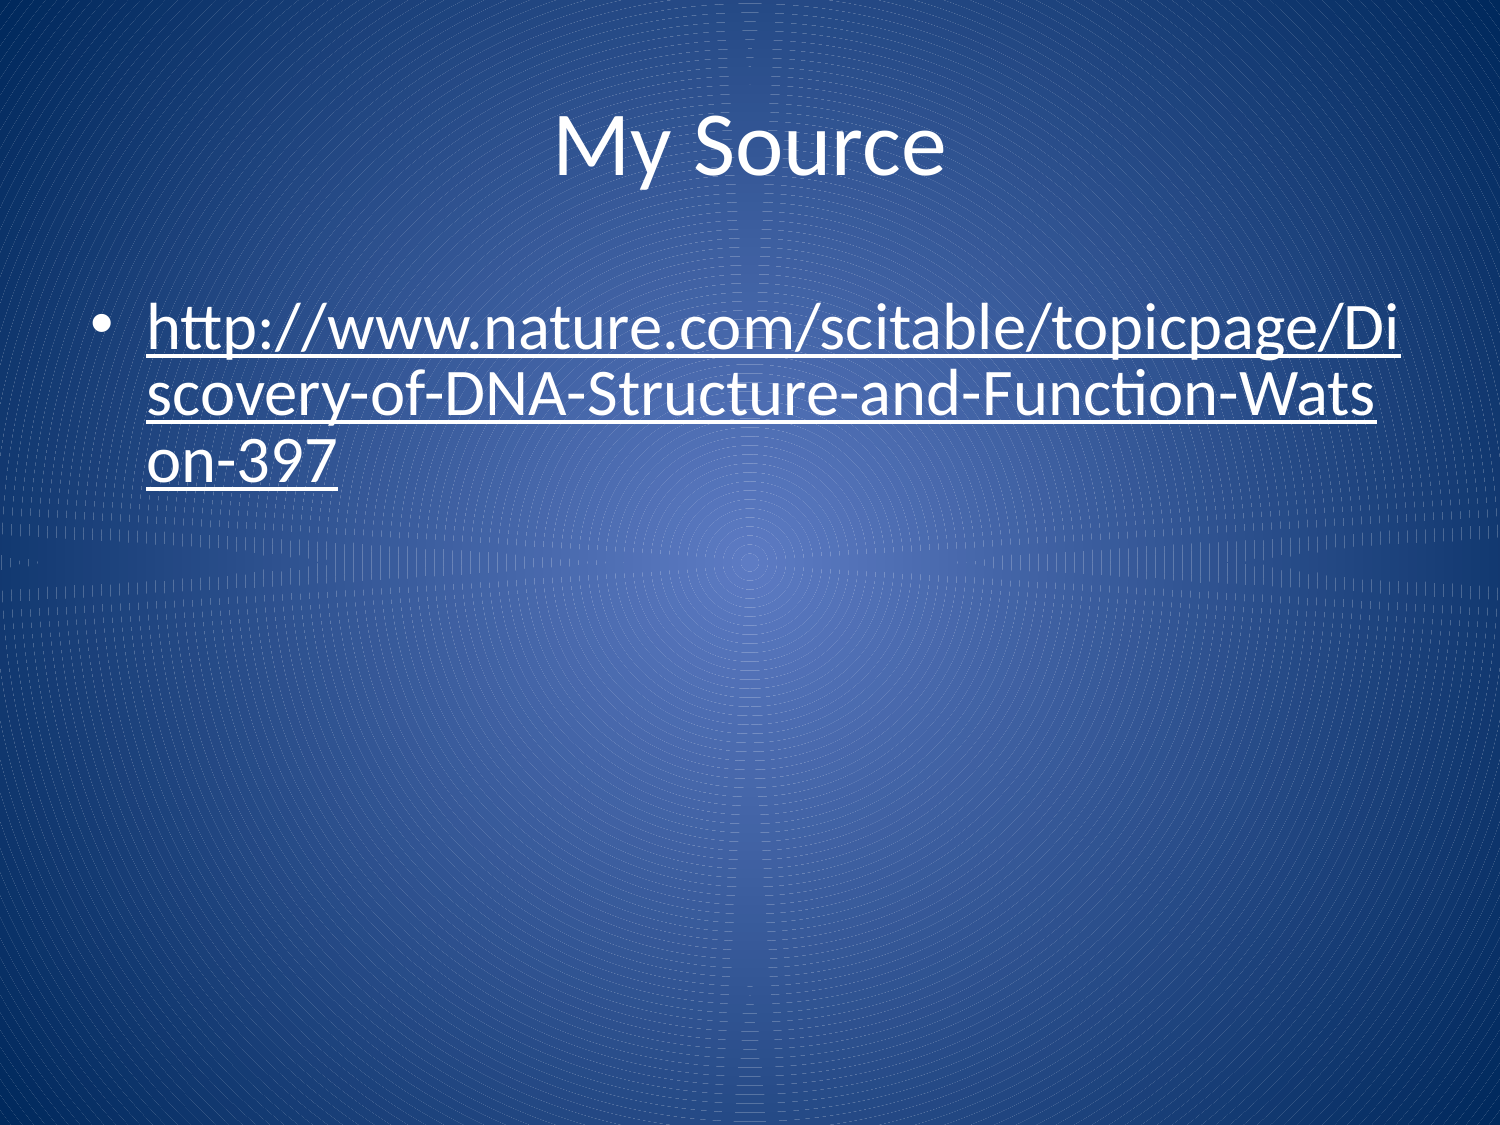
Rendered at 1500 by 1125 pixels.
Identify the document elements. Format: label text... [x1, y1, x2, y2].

title My Source [75, 45, 1425, 233]
list http://www.nature.com/scitable/topicpage/Discovery-of-DNA-Structure-and-Function-Watson-397 [75, 275, 1425, 1018]
